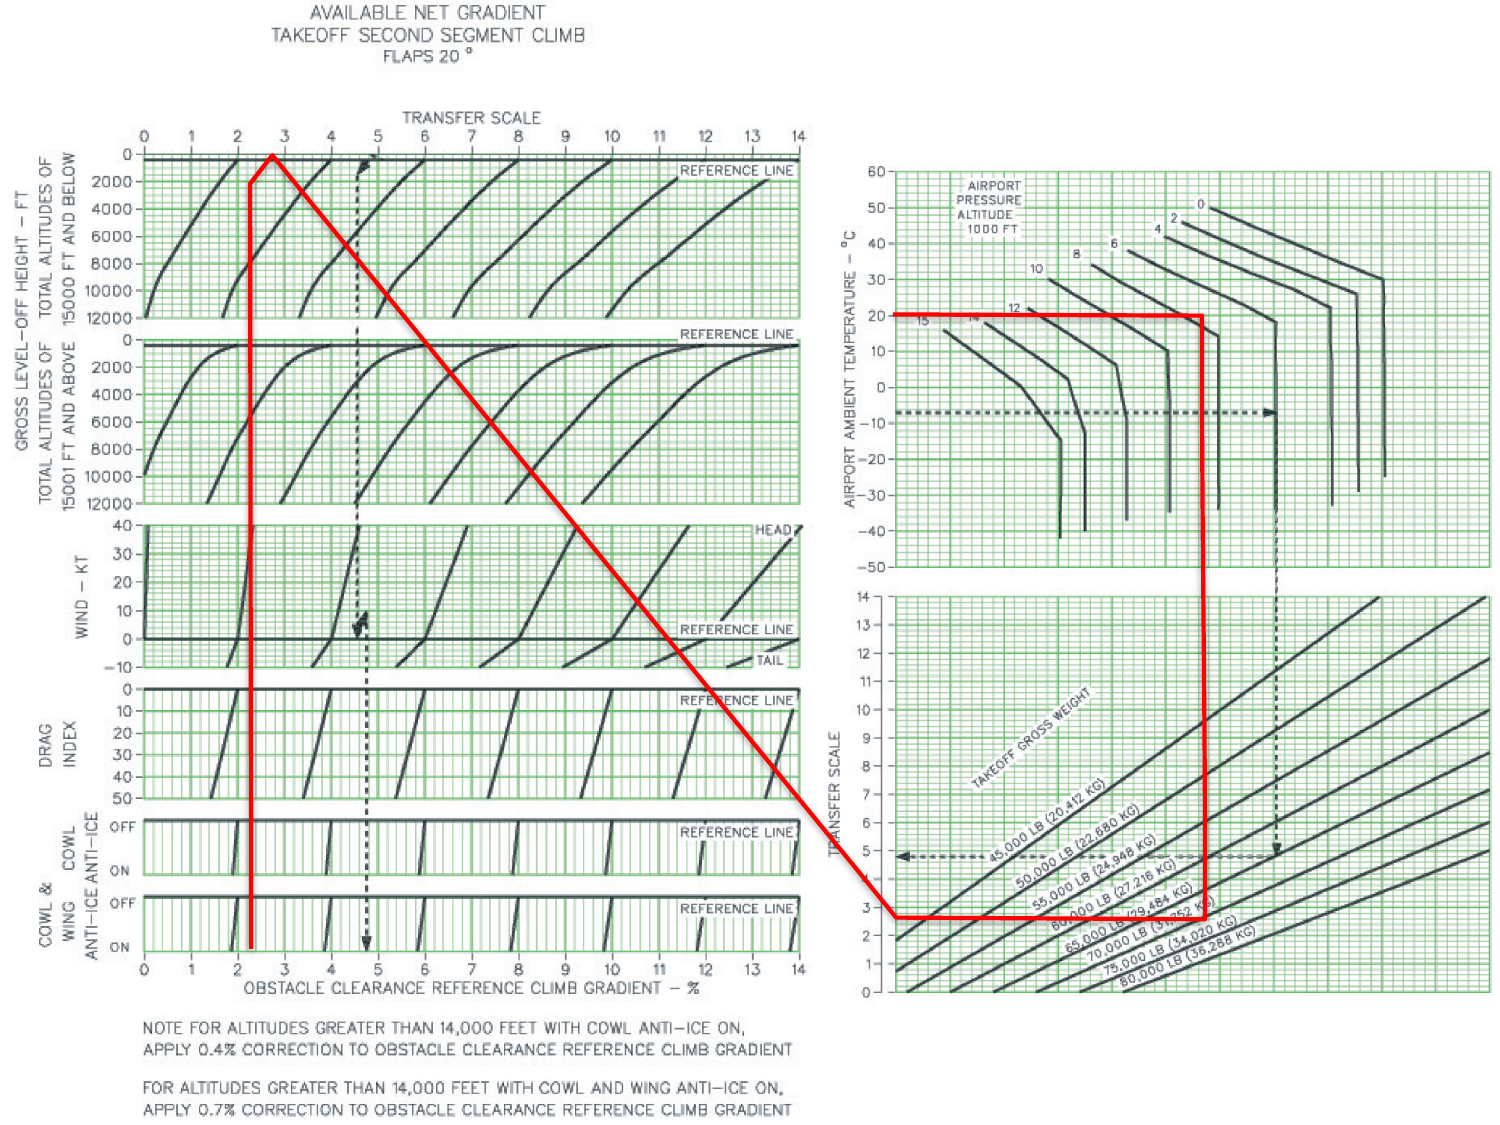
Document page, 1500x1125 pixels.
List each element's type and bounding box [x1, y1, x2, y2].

picture [0, 0, 1500, 1125]
text_box [248, 153, 1208, 949]
